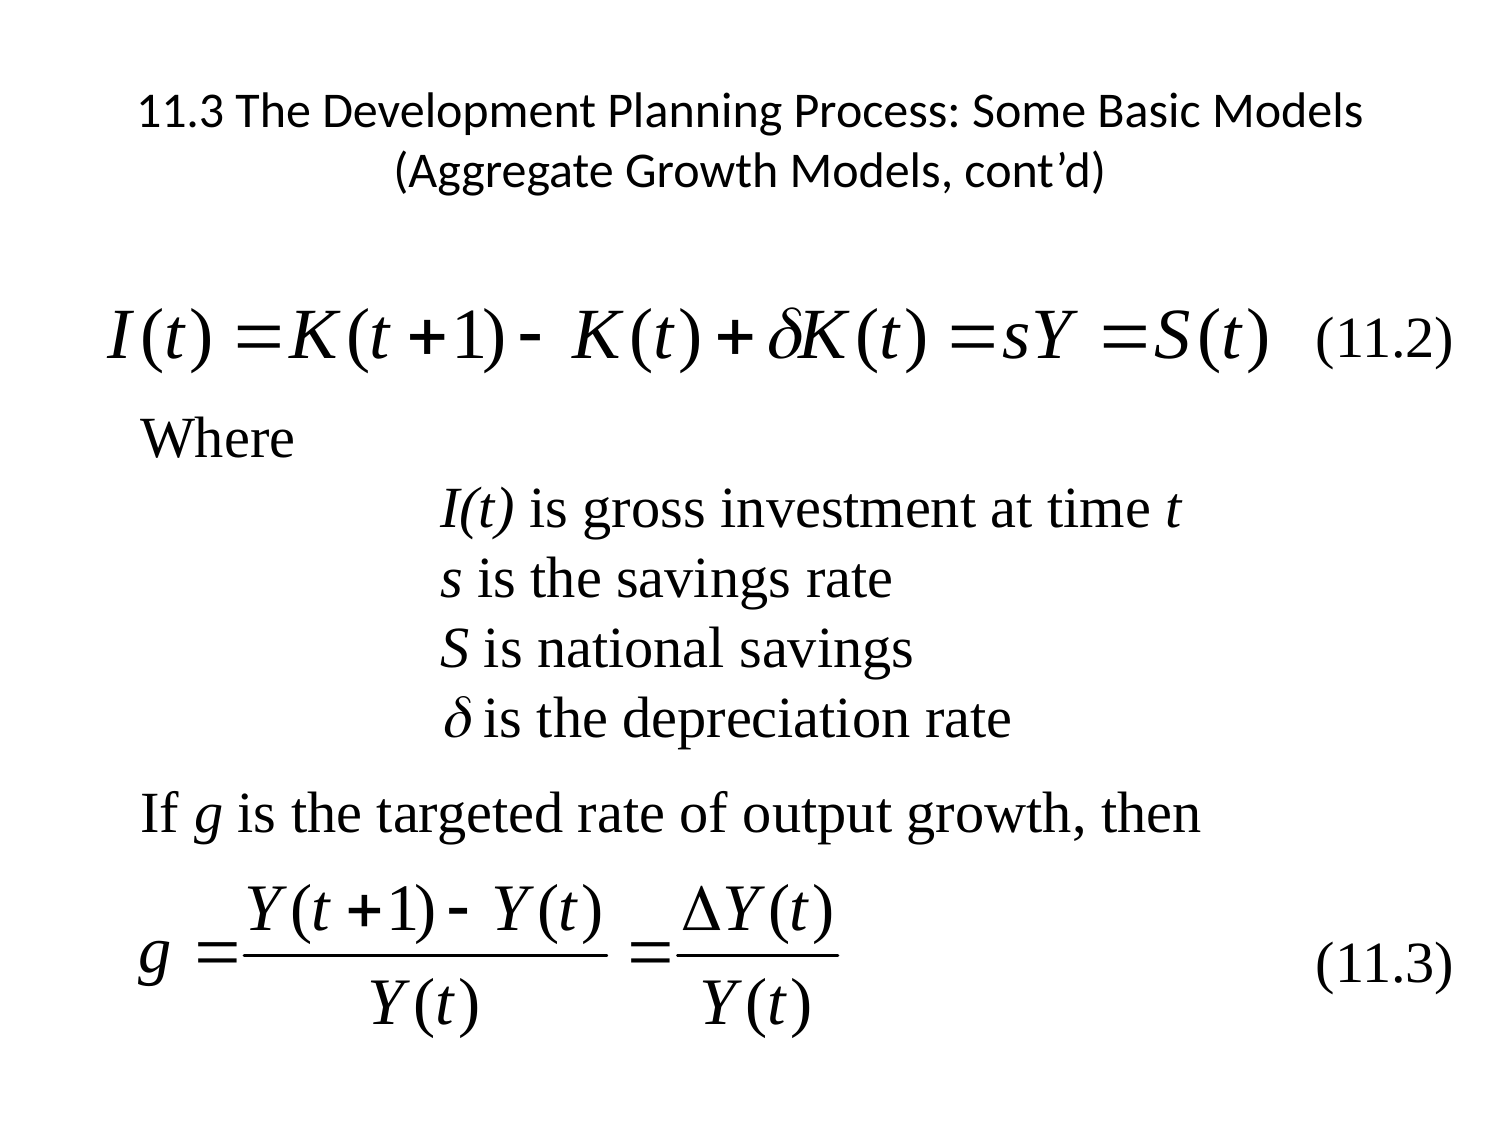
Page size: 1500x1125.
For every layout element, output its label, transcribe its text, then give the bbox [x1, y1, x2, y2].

title 11.3 The Development Planning Process: Some Basic Models (Aggregate Growth Models, cont’d) [37, 50, 1463, 225]
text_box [124, 866, 851, 1051]
text_box (11.3) [1301, 917, 1470, 1002]
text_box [94, 291, 1281, 389]
text_box Where I(t) is gross investment at time t s is the savings rate S is national savings  is the depreciation rate [125, 397, 1197, 757]
text_box If g is the targeted rate of output growth, then [125, 767, 1218, 852]
text_box (11.2) [1301, 292, 1470, 377]
